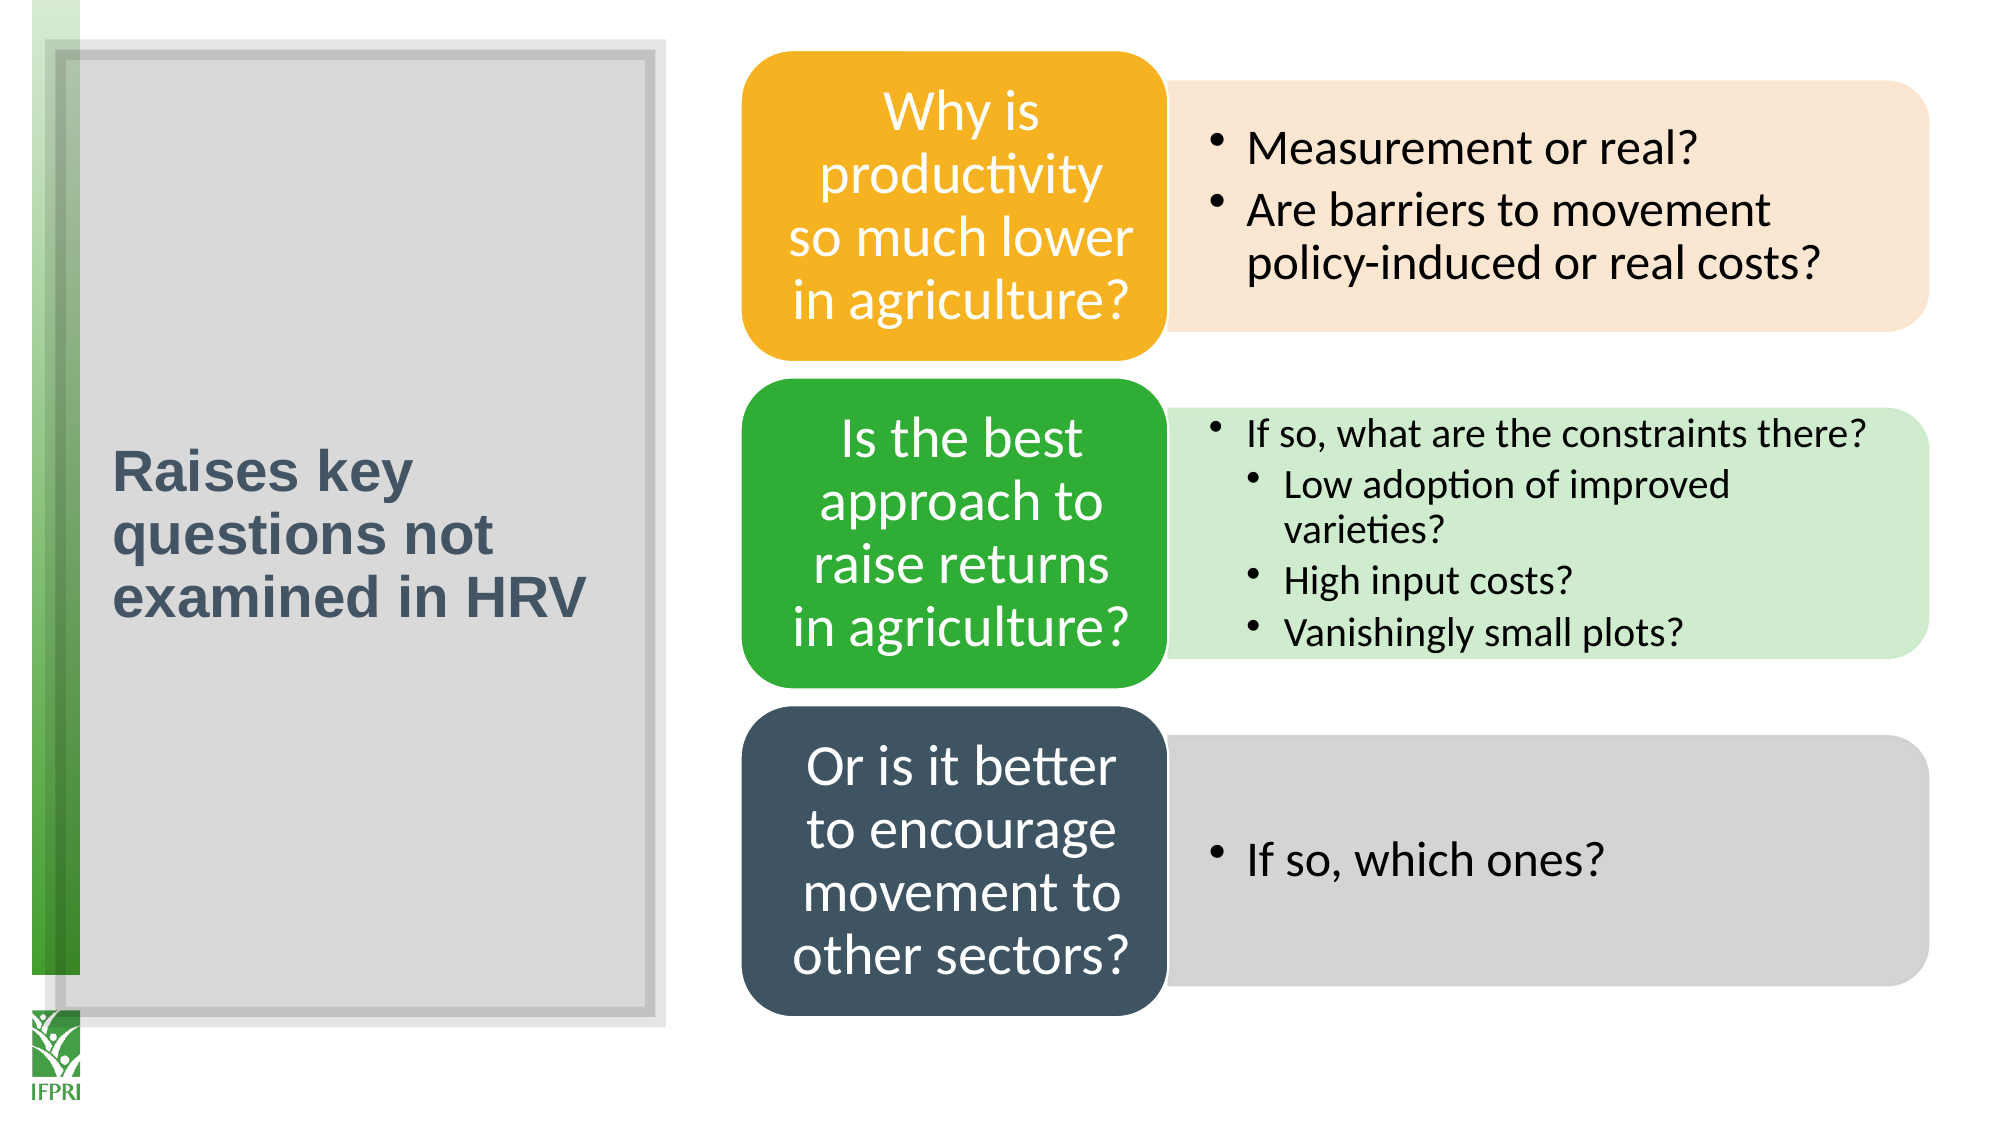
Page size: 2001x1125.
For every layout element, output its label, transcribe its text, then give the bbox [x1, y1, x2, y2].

picture [26, 1006, 85, 1104]
text_box [54, 49, 656, 1018]
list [740, 49, 1929, 1018]
title Raises key questions not examined in HRV [97, 104, 617, 967]
